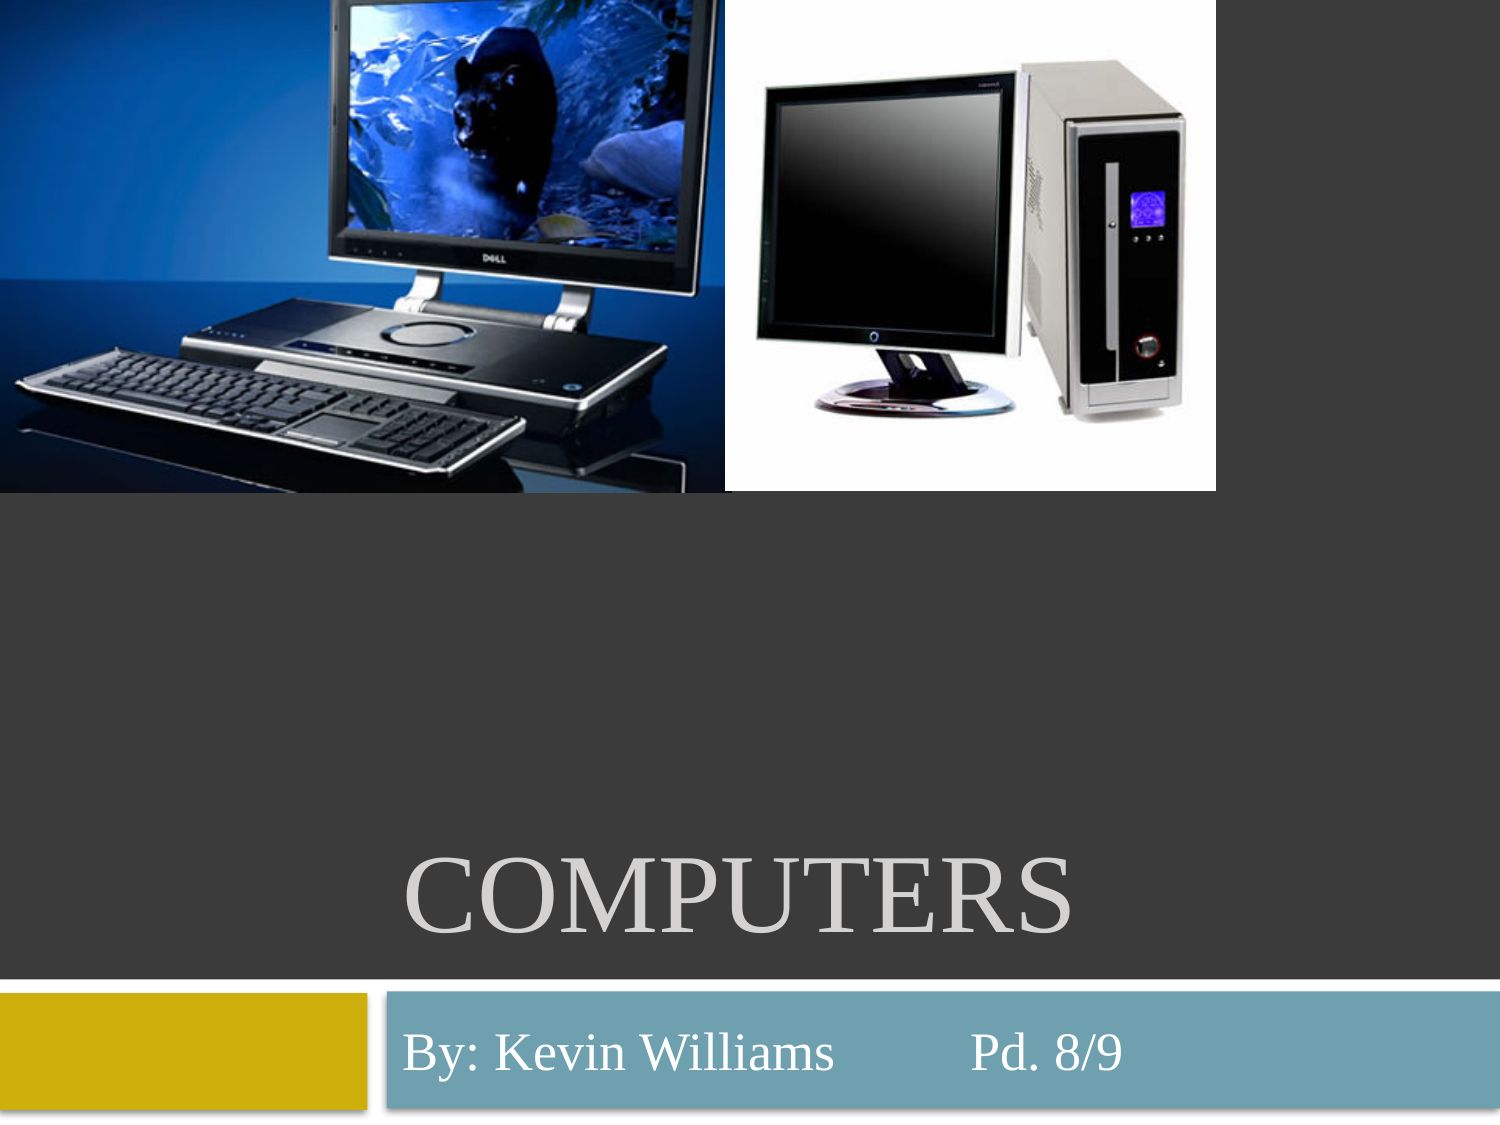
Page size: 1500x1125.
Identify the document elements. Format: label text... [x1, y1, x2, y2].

subtitle By: Kevin Williams Pd. 8/9 [387, 992, 1488, 1105]
picture [0, 0, 1216, 493]
title Computers [387, 662, 1450, 963]
